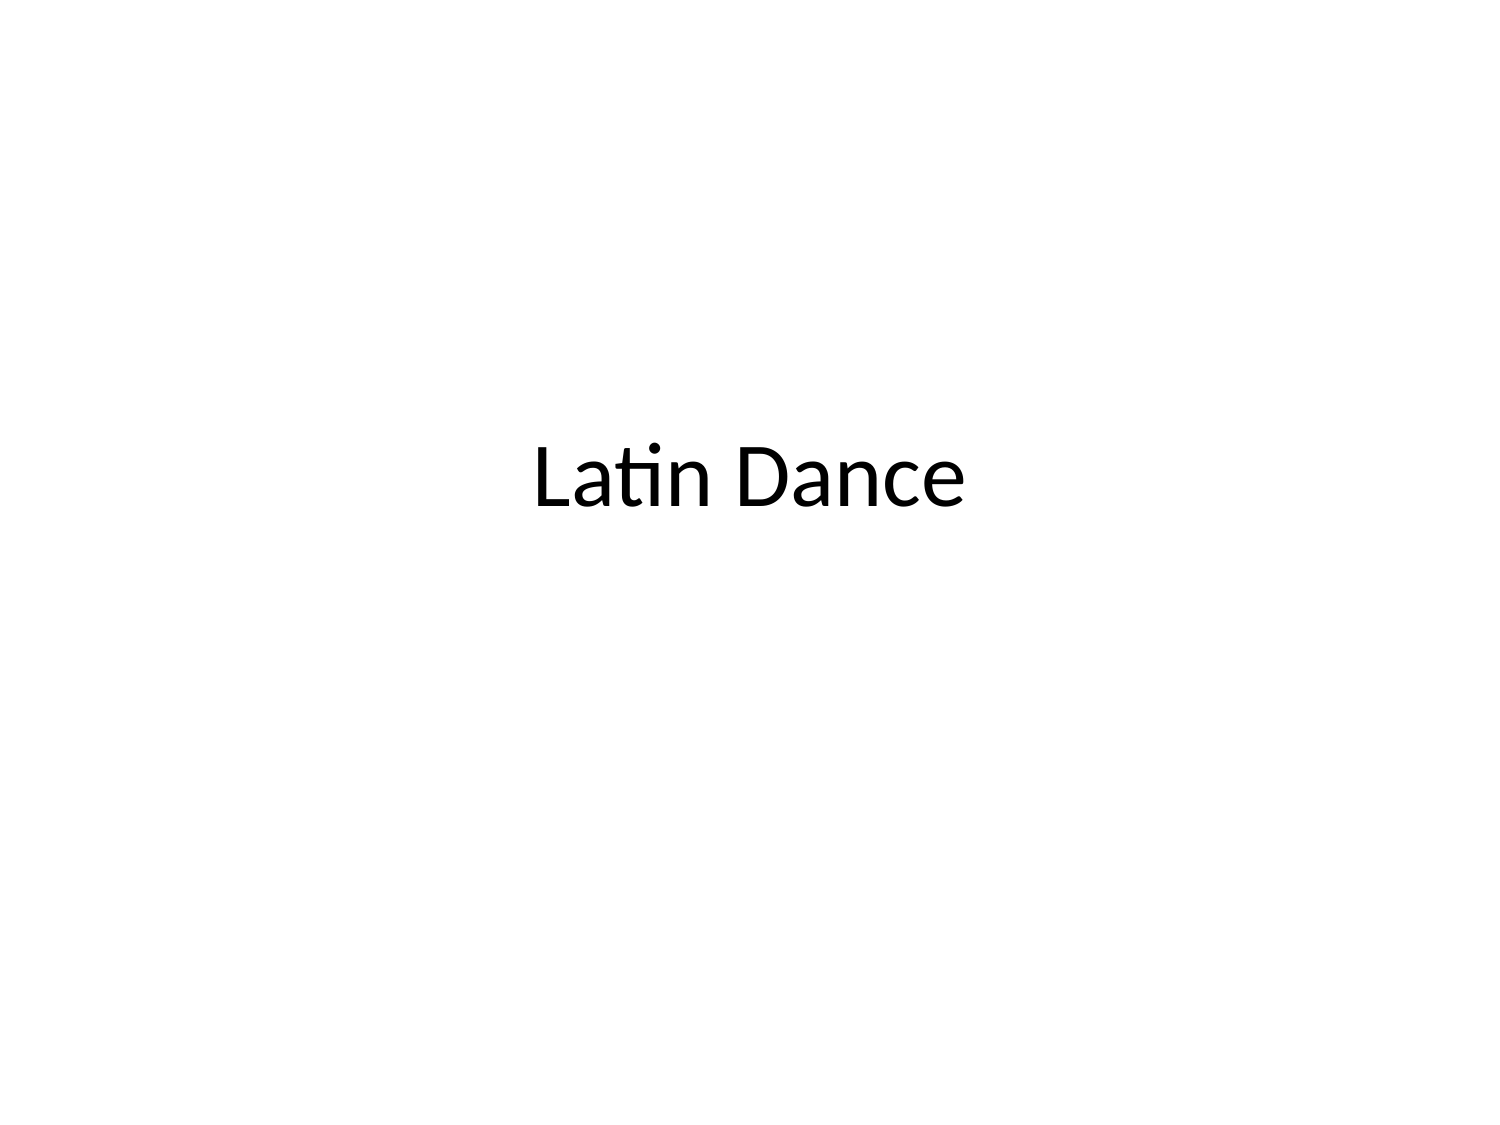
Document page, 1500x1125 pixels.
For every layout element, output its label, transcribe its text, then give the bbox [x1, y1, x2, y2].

title Latin Dance [112, 349, 1388, 591]
